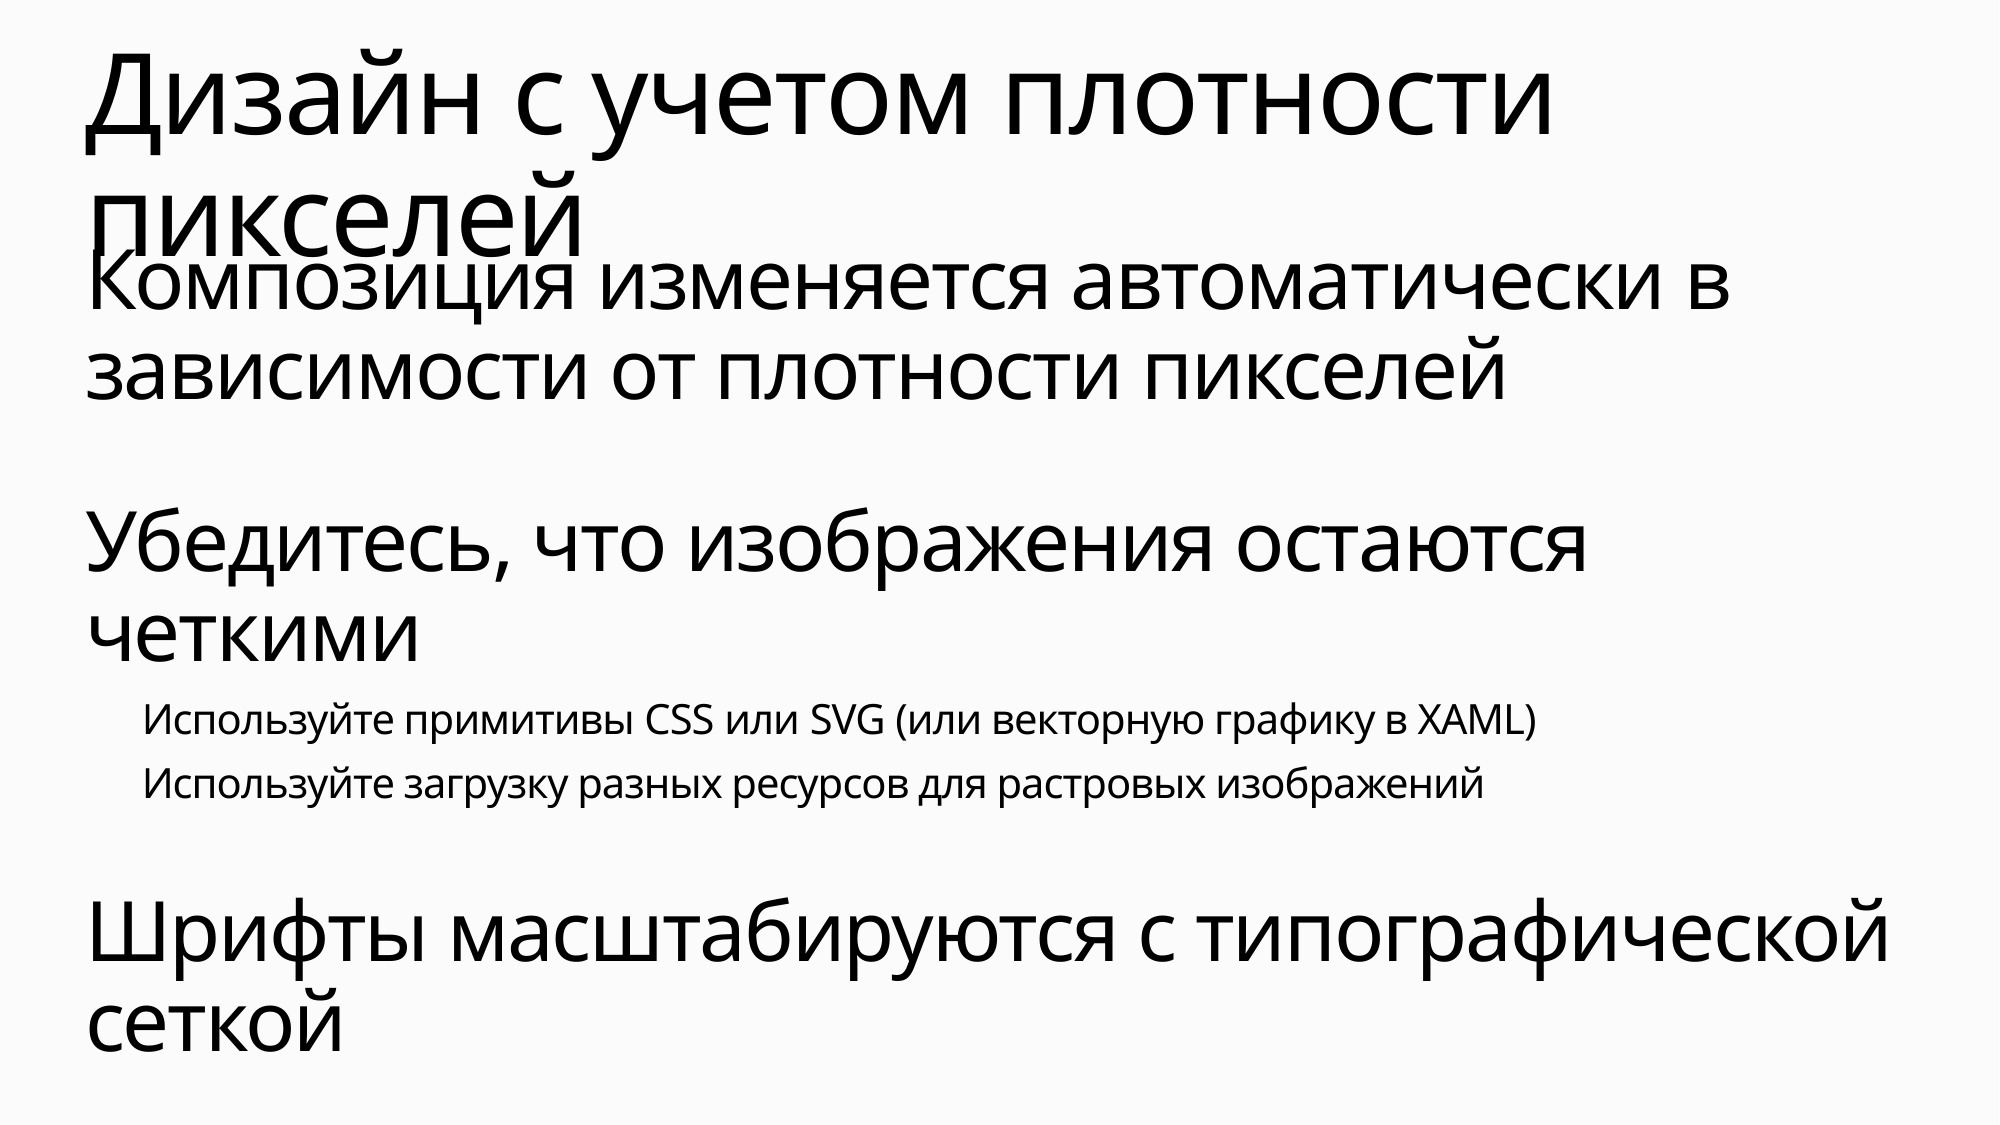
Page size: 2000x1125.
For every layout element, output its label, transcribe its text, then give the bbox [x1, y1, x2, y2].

title Дизайн с учетом плотности пикселей [85, 37, 1914, 161]
list Композиция изменяется автоматически в зависимости от плотности пикселей Убедитесь, что изображения остаются четкими Используйте примитивы CSS или SVG (или векторную графику в XAML) Используйте загрузку разных ресурсов для растровых изображений Шрифты масштабируются с типографической сеткой [85, 237, 1914, 897]
